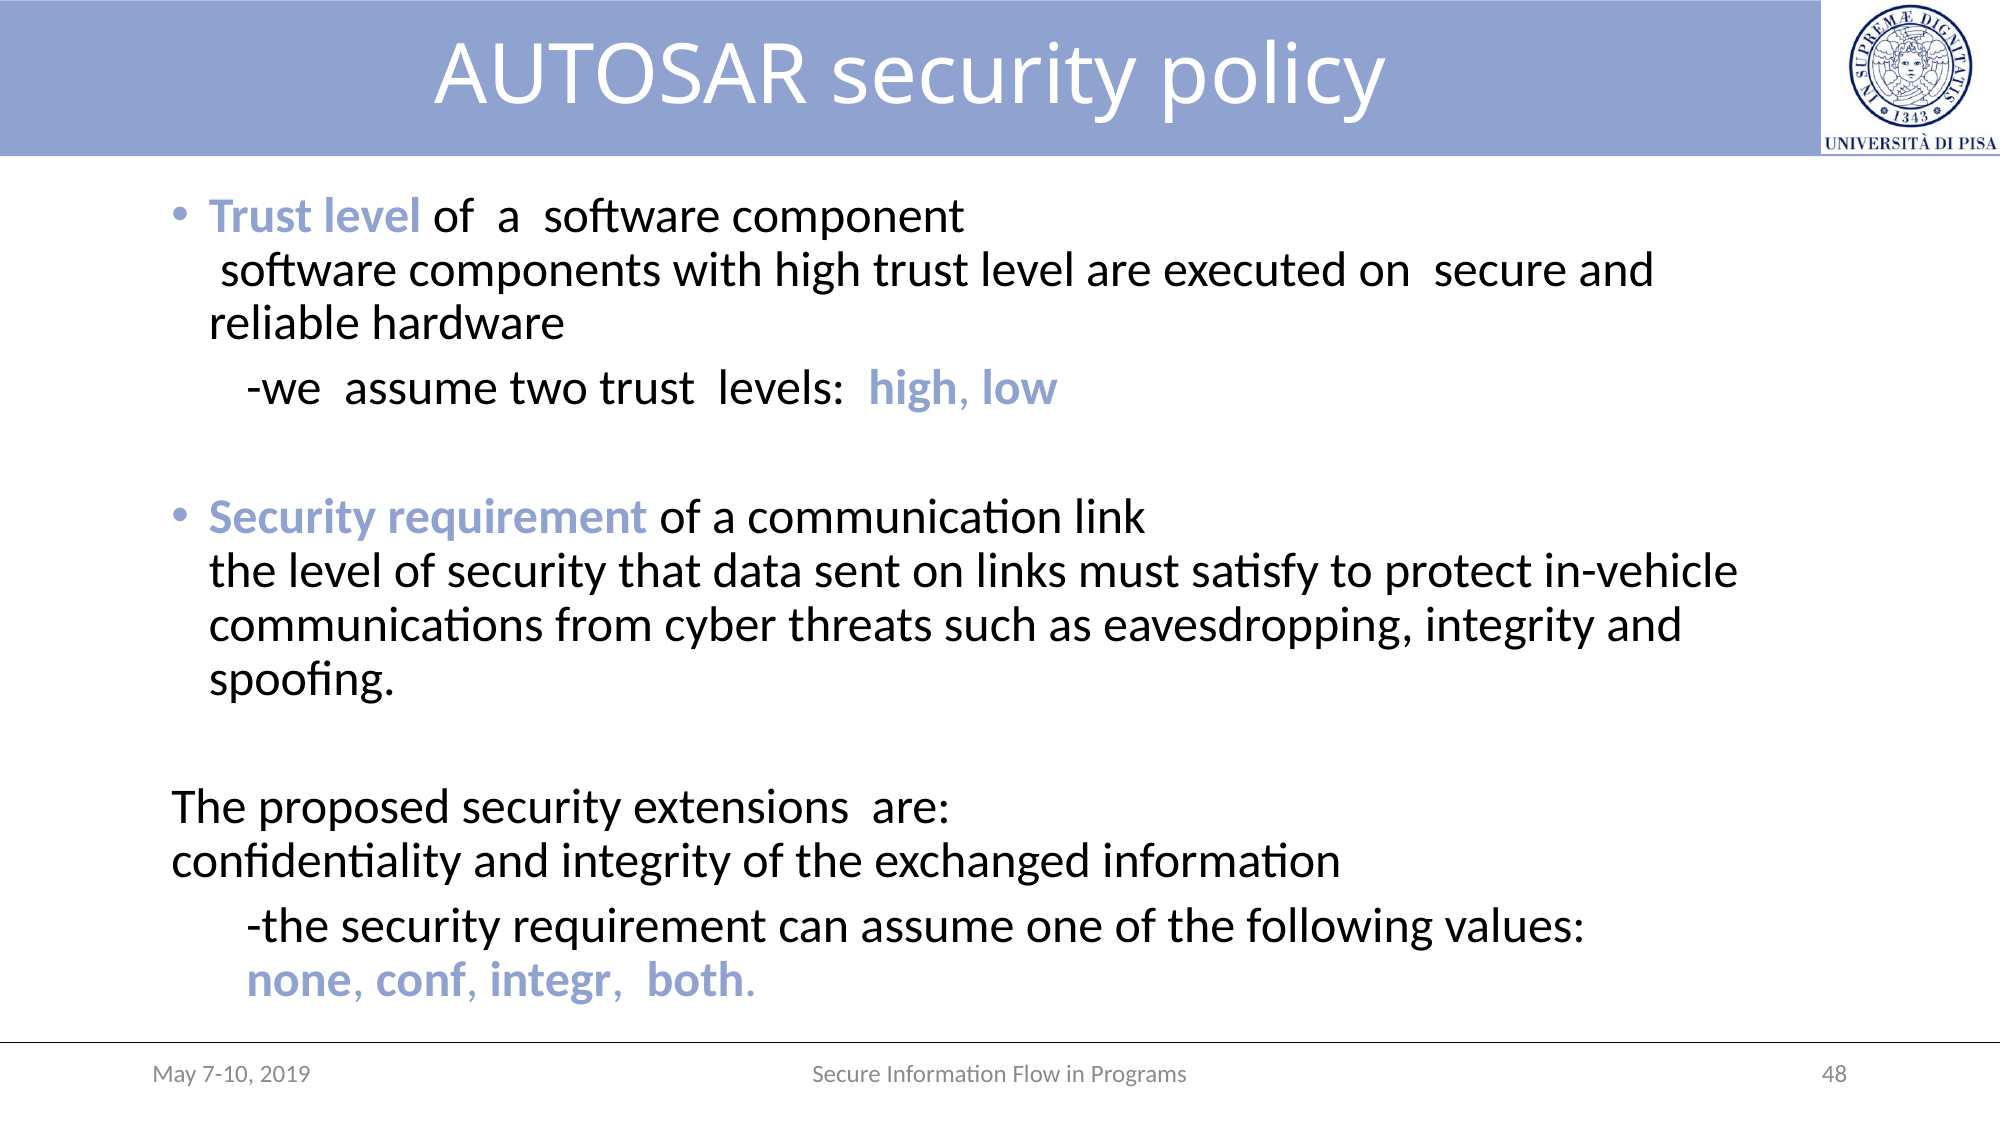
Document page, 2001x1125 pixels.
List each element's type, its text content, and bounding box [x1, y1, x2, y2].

picture [1822, 0, 2000, 154]
title AUTOSAR security policy [0, 0, 1822, 154]
footer Secure Information Flow in Programs [662, 1042, 1338, 1103]
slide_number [137, 1042, 588, 1103]
slide_number 48 [1412, 1042, 1863, 1103]
list Trust level of a software component software components with high trust level are executed on secure and reliable hardware -we assume two trust levels: high, low Security requirement of a communication link the level of security that data sent on links must satisfy to protect in-vehicle communications from cyber threats such as eavesdropping, integrity and spoofing. The proposed security extensions are: confidentiality and integrity of the exchanged information -the security requirement can assume one of the following values: none, conf, integr, both. [156, 181, 1882, 1043]
